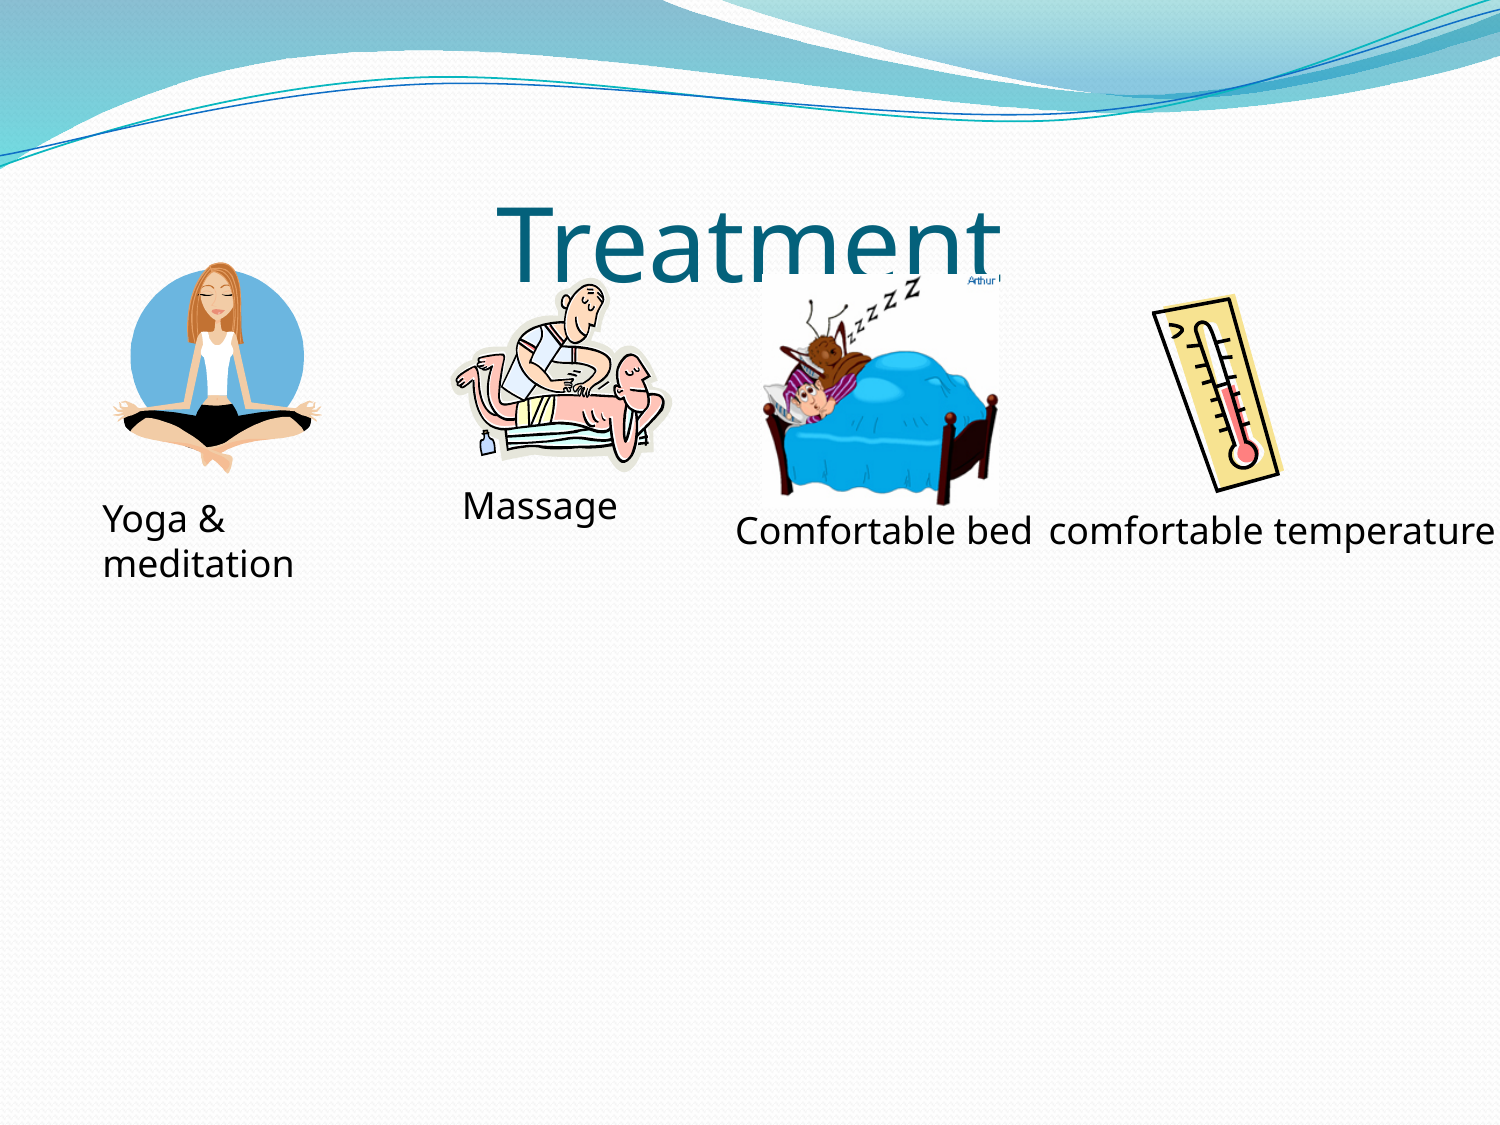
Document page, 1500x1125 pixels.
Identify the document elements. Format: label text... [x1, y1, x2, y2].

picture [762, 274, 999, 507]
picture [449, 274, 675, 476]
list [112, 262, 323, 474]
text_box Yoga & meditation [87, 487, 413, 593]
text_box Massage [447, 487, 633, 535]
text_box comfortable temperature [1033, 499, 1500, 560]
text_box Comfortable bed [720, 499, 1033, 560]
picture [1149, 293, 1285, 496]
title Treatment [74, 115, 1426, 304]
